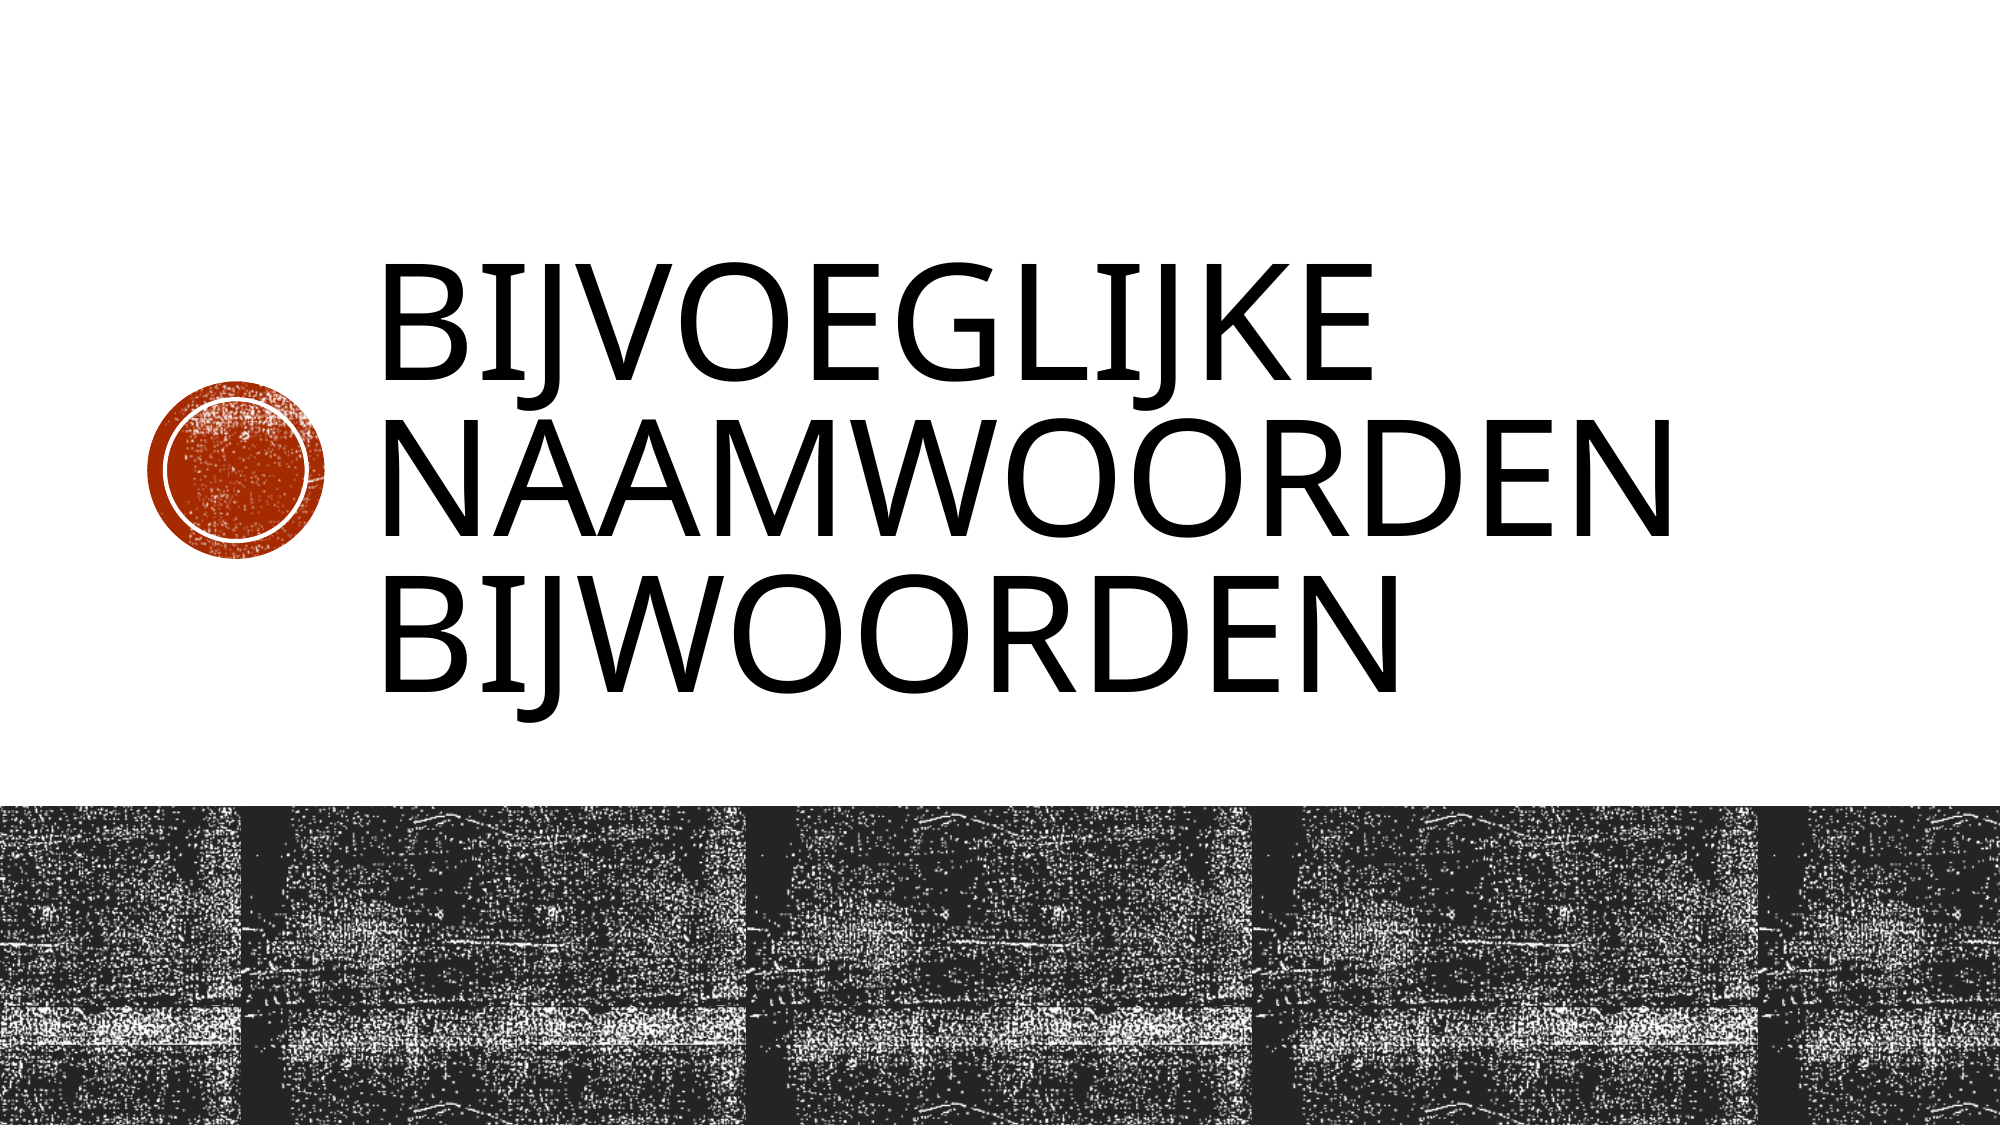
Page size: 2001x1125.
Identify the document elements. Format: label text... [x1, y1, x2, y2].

title Bijvoeglijke naamwoorden Bijwoorden [355, 201, 2000, 779]
